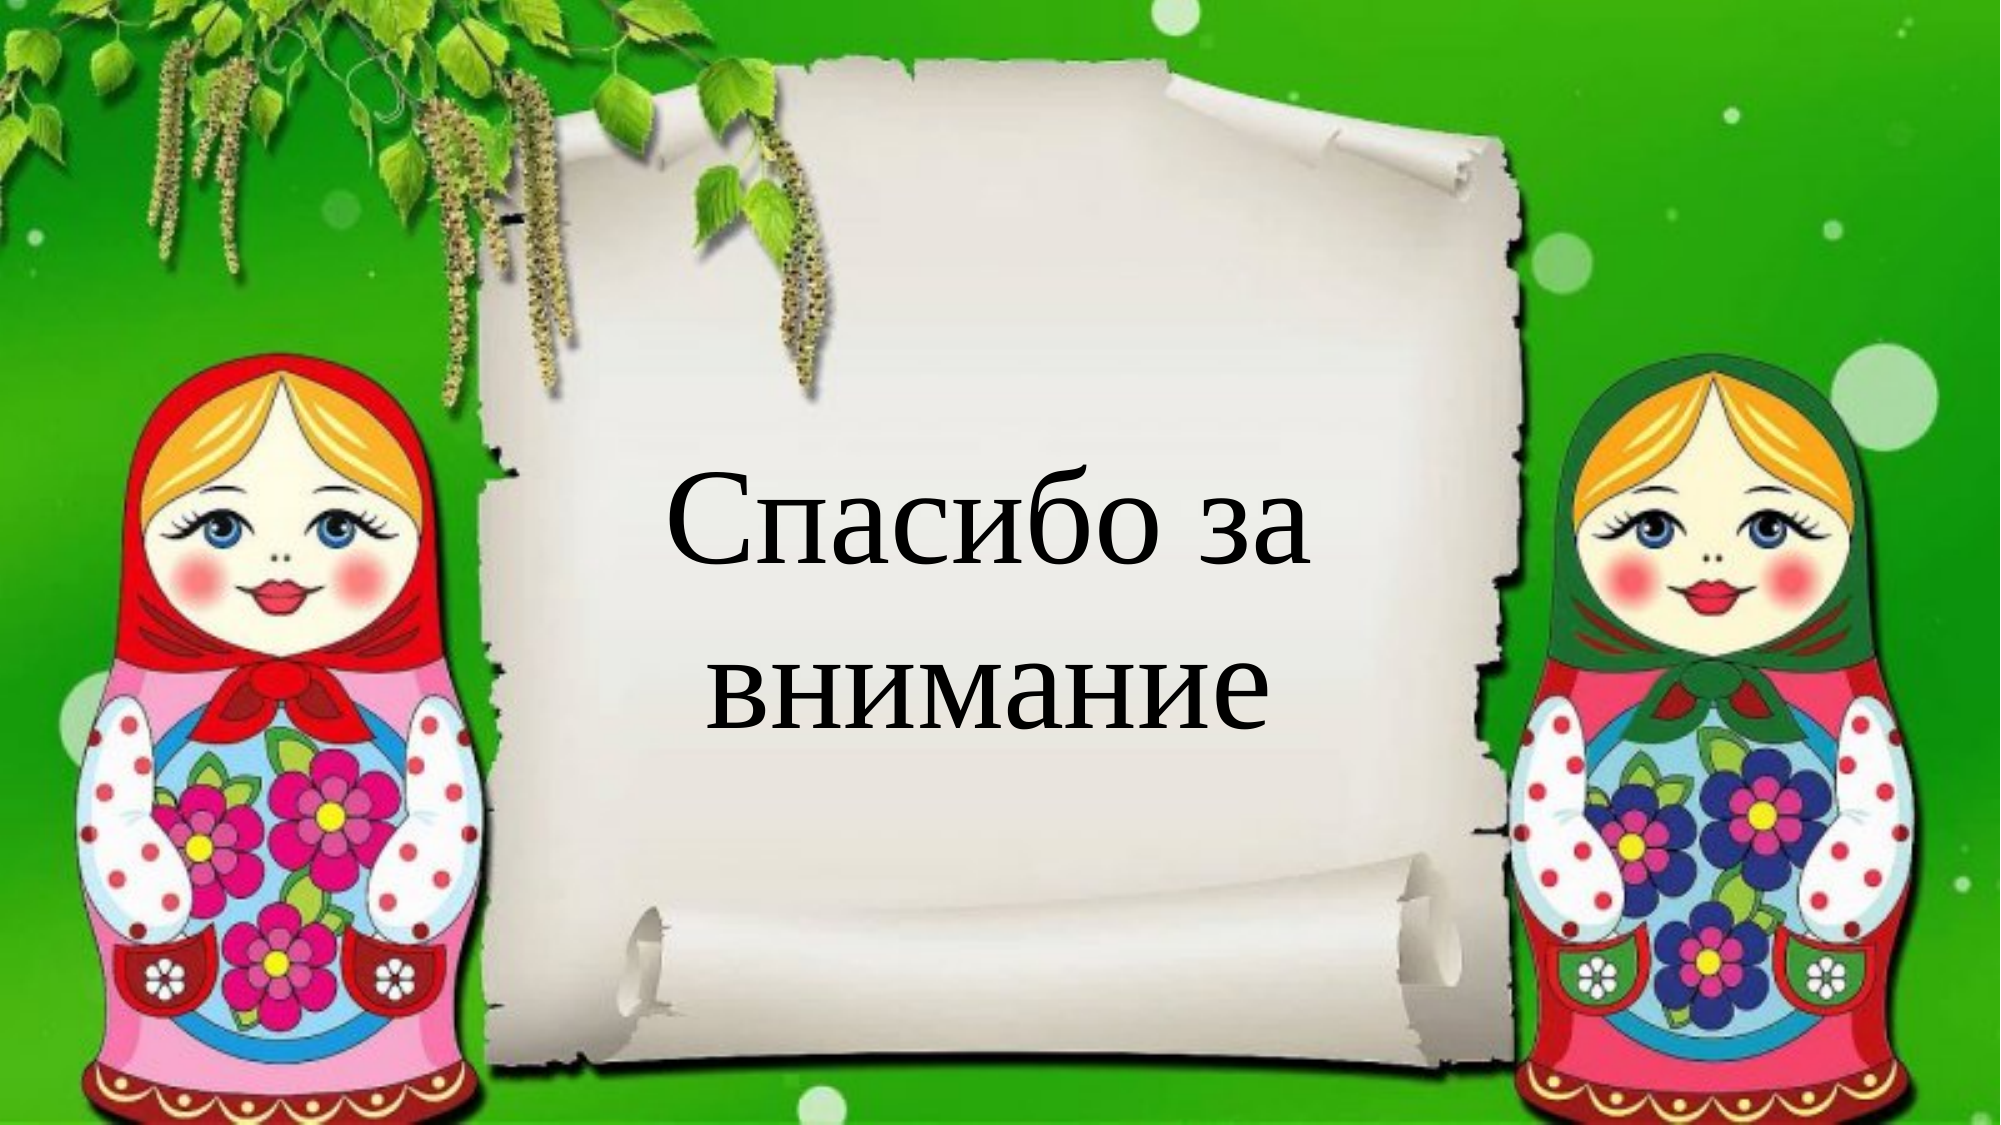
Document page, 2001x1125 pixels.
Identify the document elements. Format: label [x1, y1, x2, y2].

list [0, 0, 2000, 1125]
